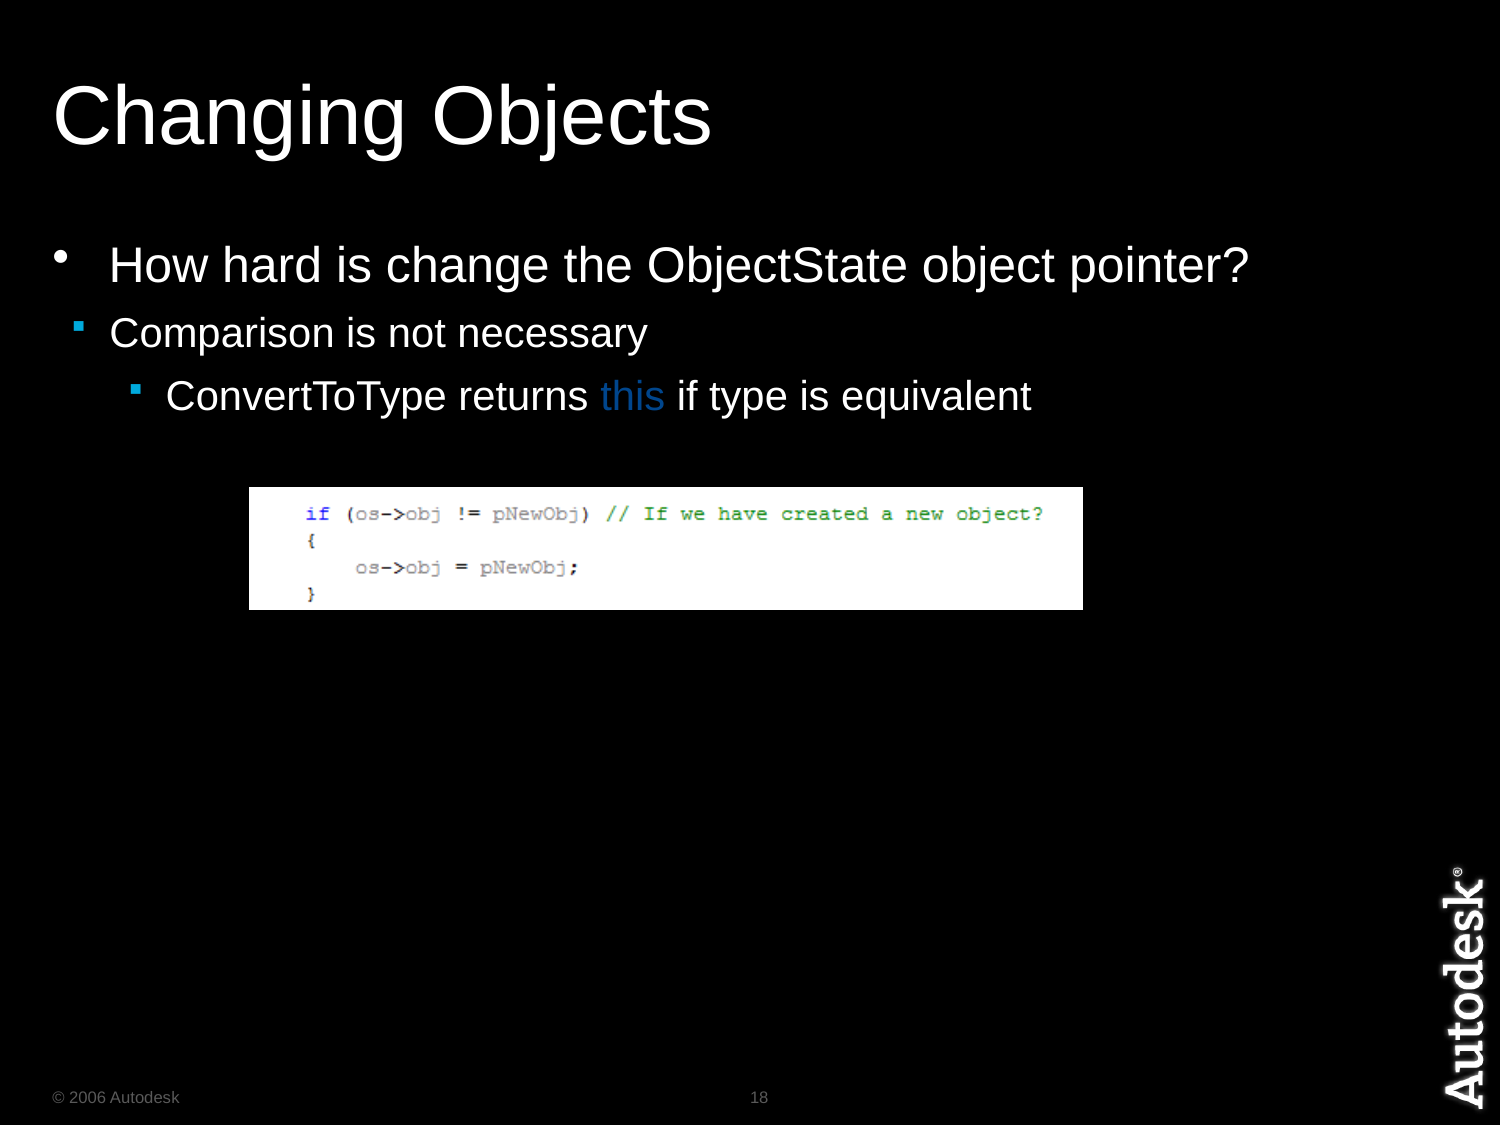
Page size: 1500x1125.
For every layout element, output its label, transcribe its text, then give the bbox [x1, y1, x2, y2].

title Changing Objects [52, 22, 1401, 211]
picture [1402, 0, 1500, 1125]
list How hard is change the ObjectState object pointer? Comparison is not necessary ConvertToType returns this if type is equivalent [52, 231, 1401, 1073]
picture [249, 487, 1083, 610]
